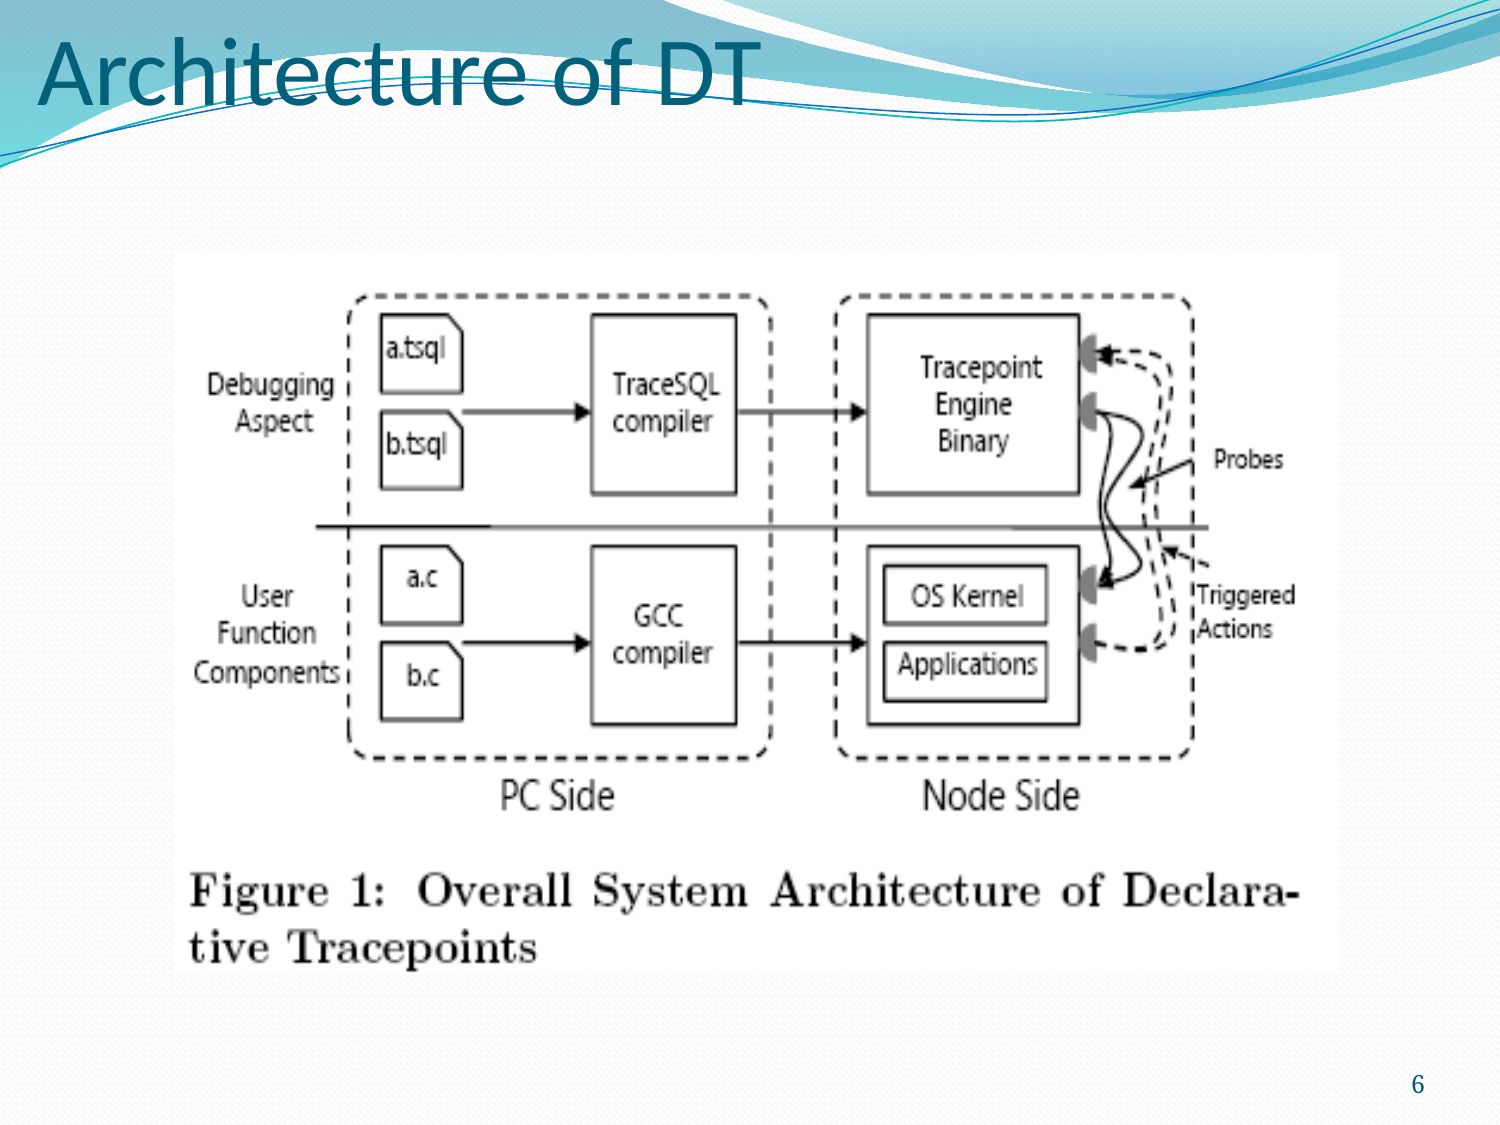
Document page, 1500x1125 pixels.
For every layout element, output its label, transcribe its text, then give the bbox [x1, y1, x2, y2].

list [174, 249, 1338, 976]
slide_number 6 [1299, 1042, 1425, 1103]
title Architecture of DT [37, 0, 1388, 125]
